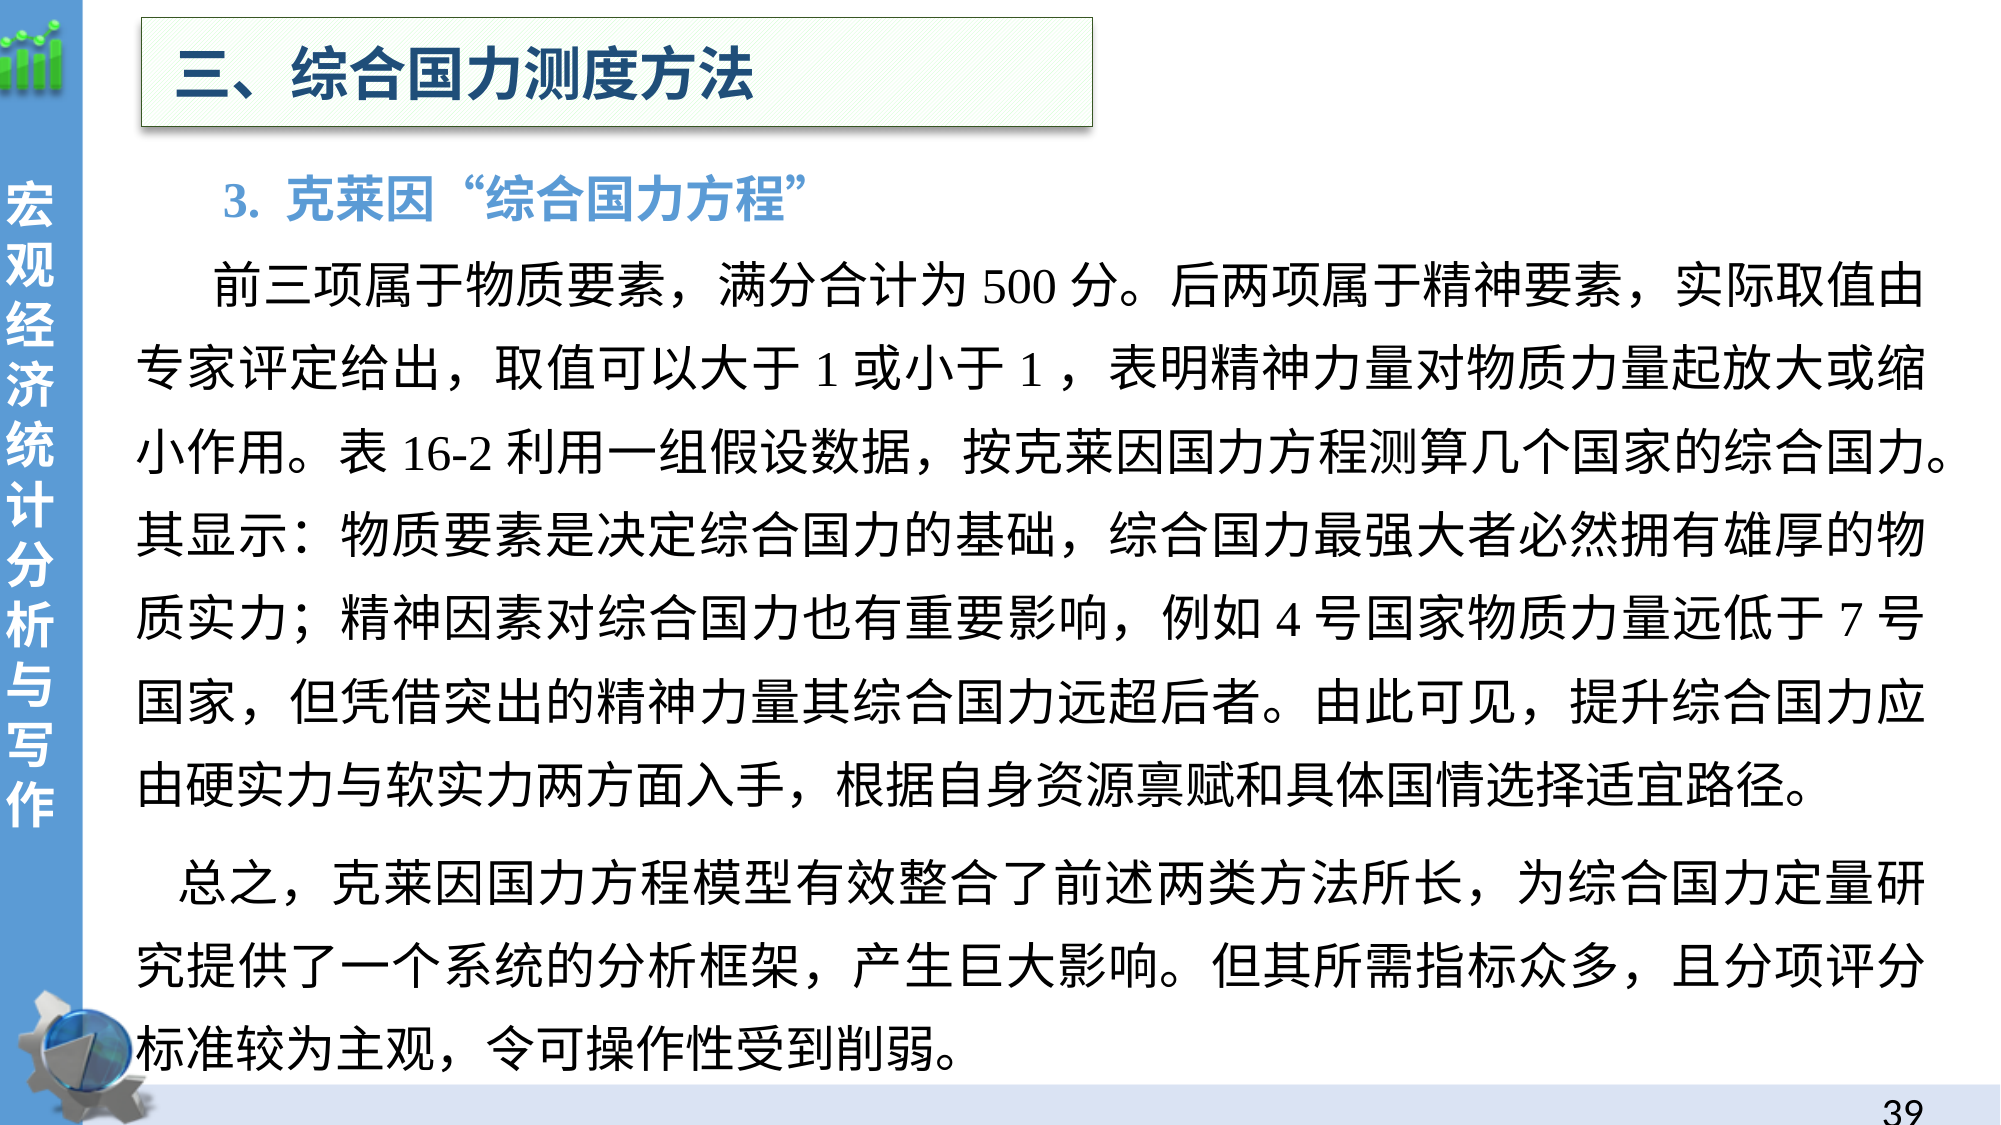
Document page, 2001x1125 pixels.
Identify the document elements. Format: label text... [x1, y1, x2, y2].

text_box 三、综合国力测度方法 [141, 17, 1093, 127]
slide_number 38 [1786, 1085, 1940, 1125]
picture [0, 0, 2001, 1125]
text_box 3. 克莱因“综合国力方程” 前三项属于物质要素，满分合计为500分。后两项属于精神要素，实际取值由专家评定给出，取值可以大于1或小于1，表明精神力量对物质力量起放大或缩小作用。表16-2利用一组假设数据，按克莱因国力方程测算几个国家的综合国力。其显示：物质要素是决定综合国力的基础，综合国力最强大者必然拥有雄厚的物质实力；精神因素对综合国力也有重要影响，例如4号国家物质力量远低于7号国家，但凭借突出的精神力量其综合国力远超后者。由此可见，提升综合国力应由硬实力与软实力两方面入手，根据自身资源禀赋和具体国情选择适宜路径。 总之，克莱因国力方程模型有效整合了前述两类方法所长，为综合国力定量研究提供了一个系统的分析框架，产生巨大影响。但其所需指标众多，且分项评分标准较为主观，令可操作性受到削弱。 [120, 130, 1942, 913]
list [108, 154, 1977, 1064]
